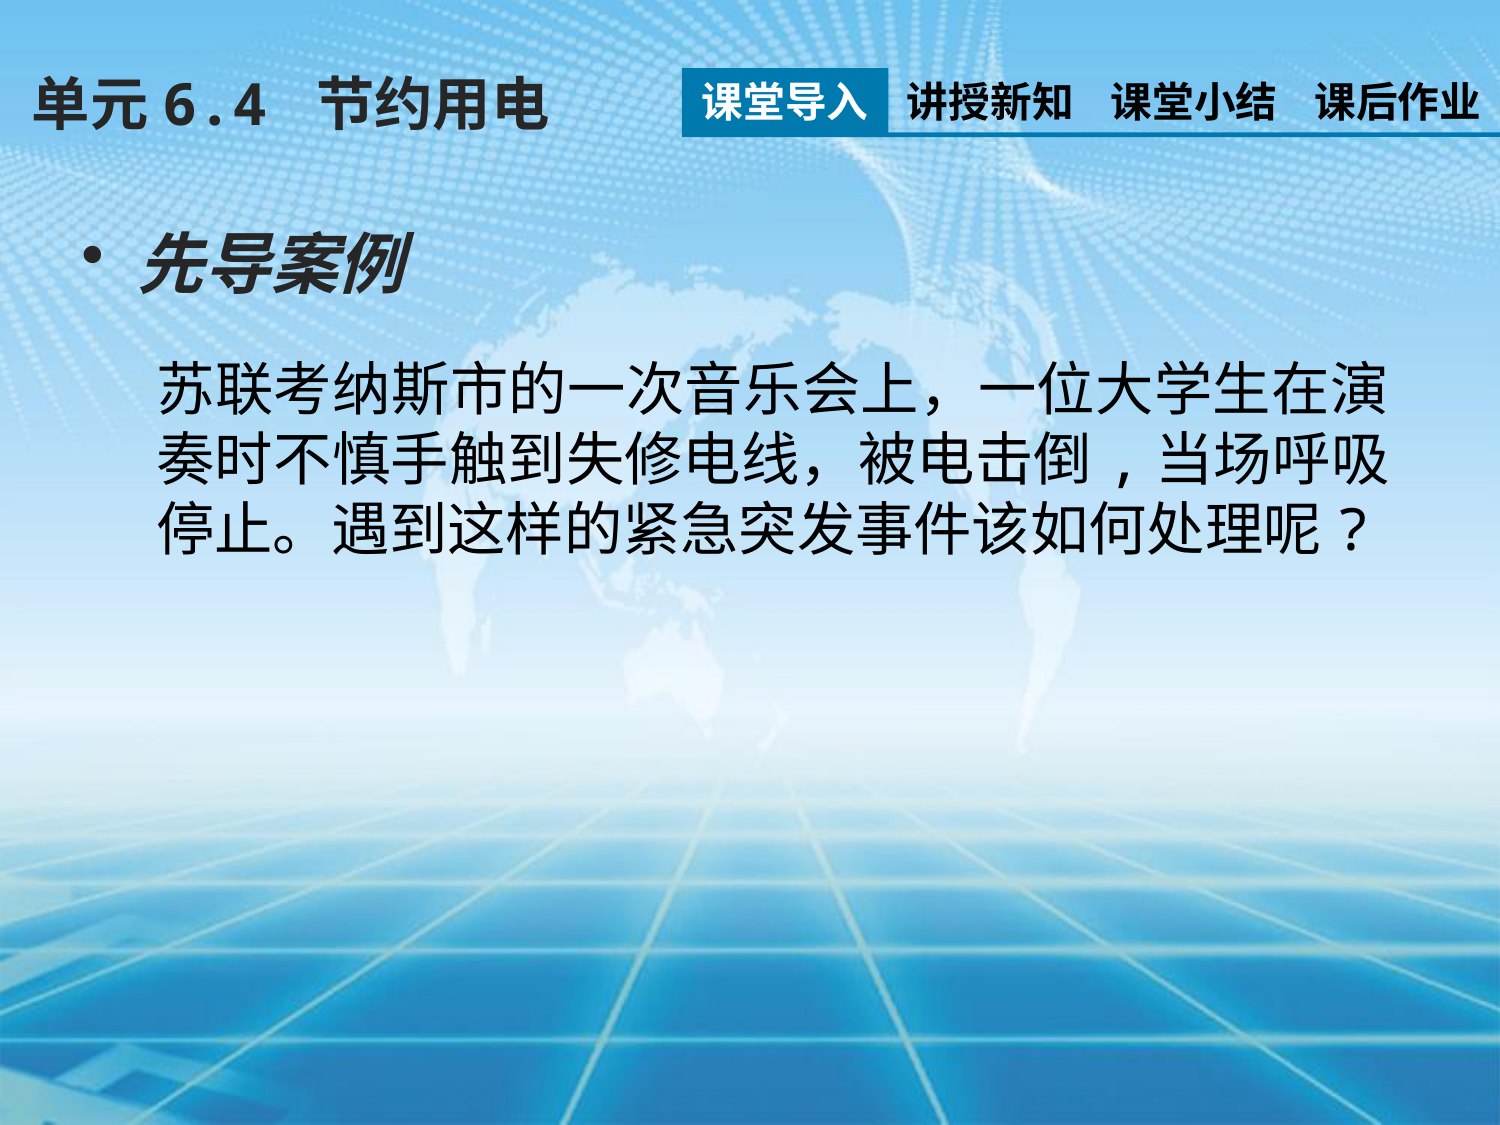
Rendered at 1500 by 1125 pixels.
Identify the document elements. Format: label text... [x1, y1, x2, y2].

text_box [16, 59, 1500, 145]
text_box 苏联考纳斯市的一次音乐会上，一位大学生在演奏时不慎手触到失修电线，被电击倒,当场呼吸停止。遇到这样的紧急突发事件该如何处理呢? [141, 344, 1405, 570]
text_box 先导案例 [66, 214, 1417, 321]
picture [0, 0, 1500, 1125]
